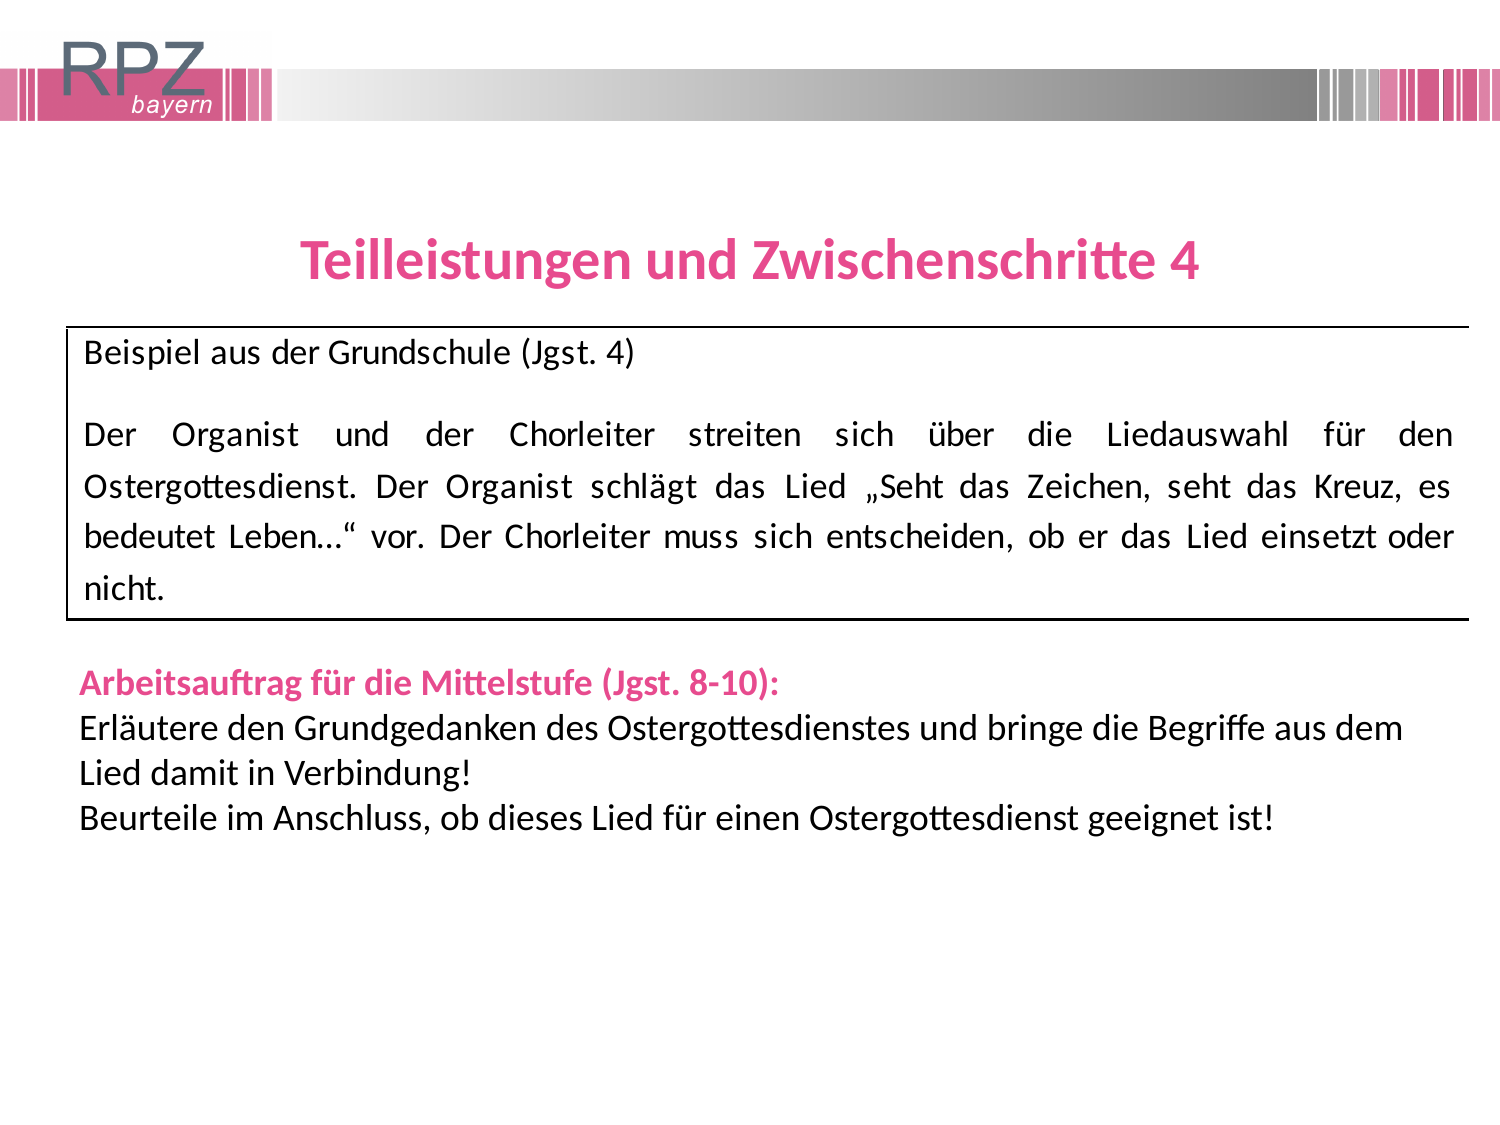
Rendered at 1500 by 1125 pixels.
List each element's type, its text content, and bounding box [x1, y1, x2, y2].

picture [65, 326, 1472, 651]
picture [1319, 69, 1379, 121]
title Teilleistungen und Zwischenschritte 4 [74, 161, 1426, 323]
picture [0, 31, 272, 121]
text_box Arbeitsauftrag für die Mittelstufe (Jgst. 8-10): Erläutere den Grundgedanken des Ostergottesdienstes und bringe die Begriffe aus dem Lied damit in Verbindung! Beurteile im Anschluss, ob dieses Lied für einen Ostergottesdienst geeignet ist! [71, 650, 1478, 890]
picture [1380, 69, 1439, 121]
picture [1443, 69, 1500, 121]
